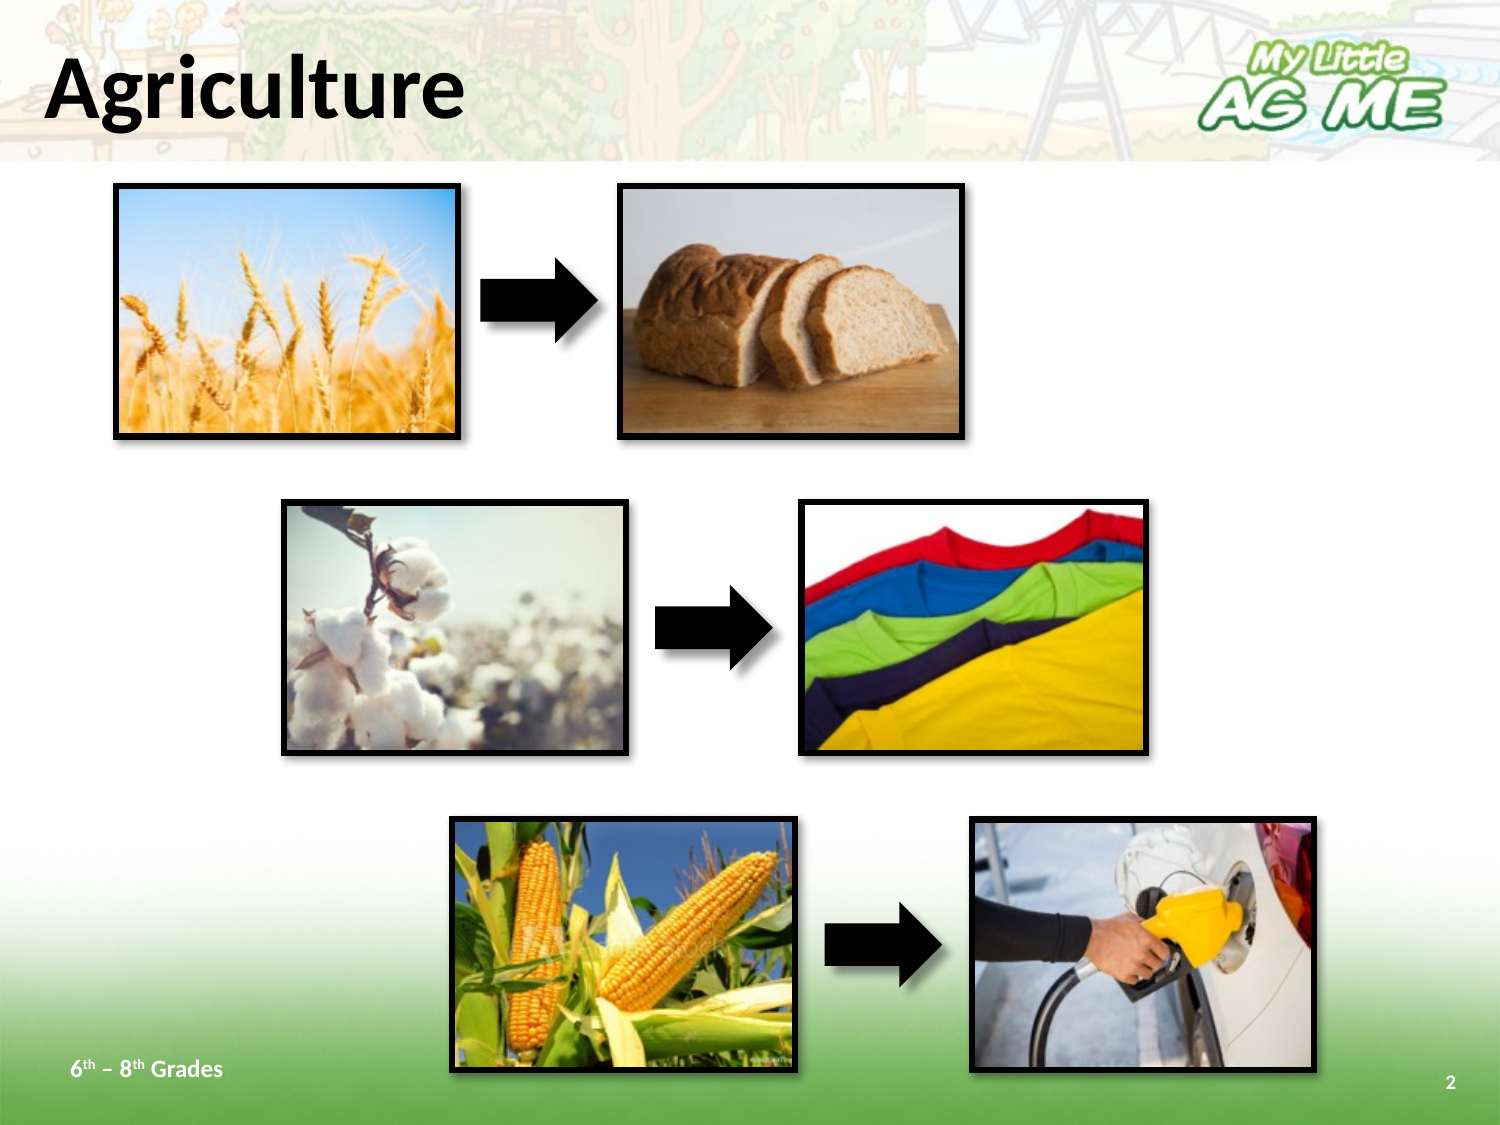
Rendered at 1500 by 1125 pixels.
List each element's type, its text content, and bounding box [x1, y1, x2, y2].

text_box [824, 901, 943, 988]
title Agriculture [29, 7, 1324, 172]
picture [0, 0, 1500, 1125]
text_box [480, 257, 599, 344]
text_box [655, 584, 773, 671]
